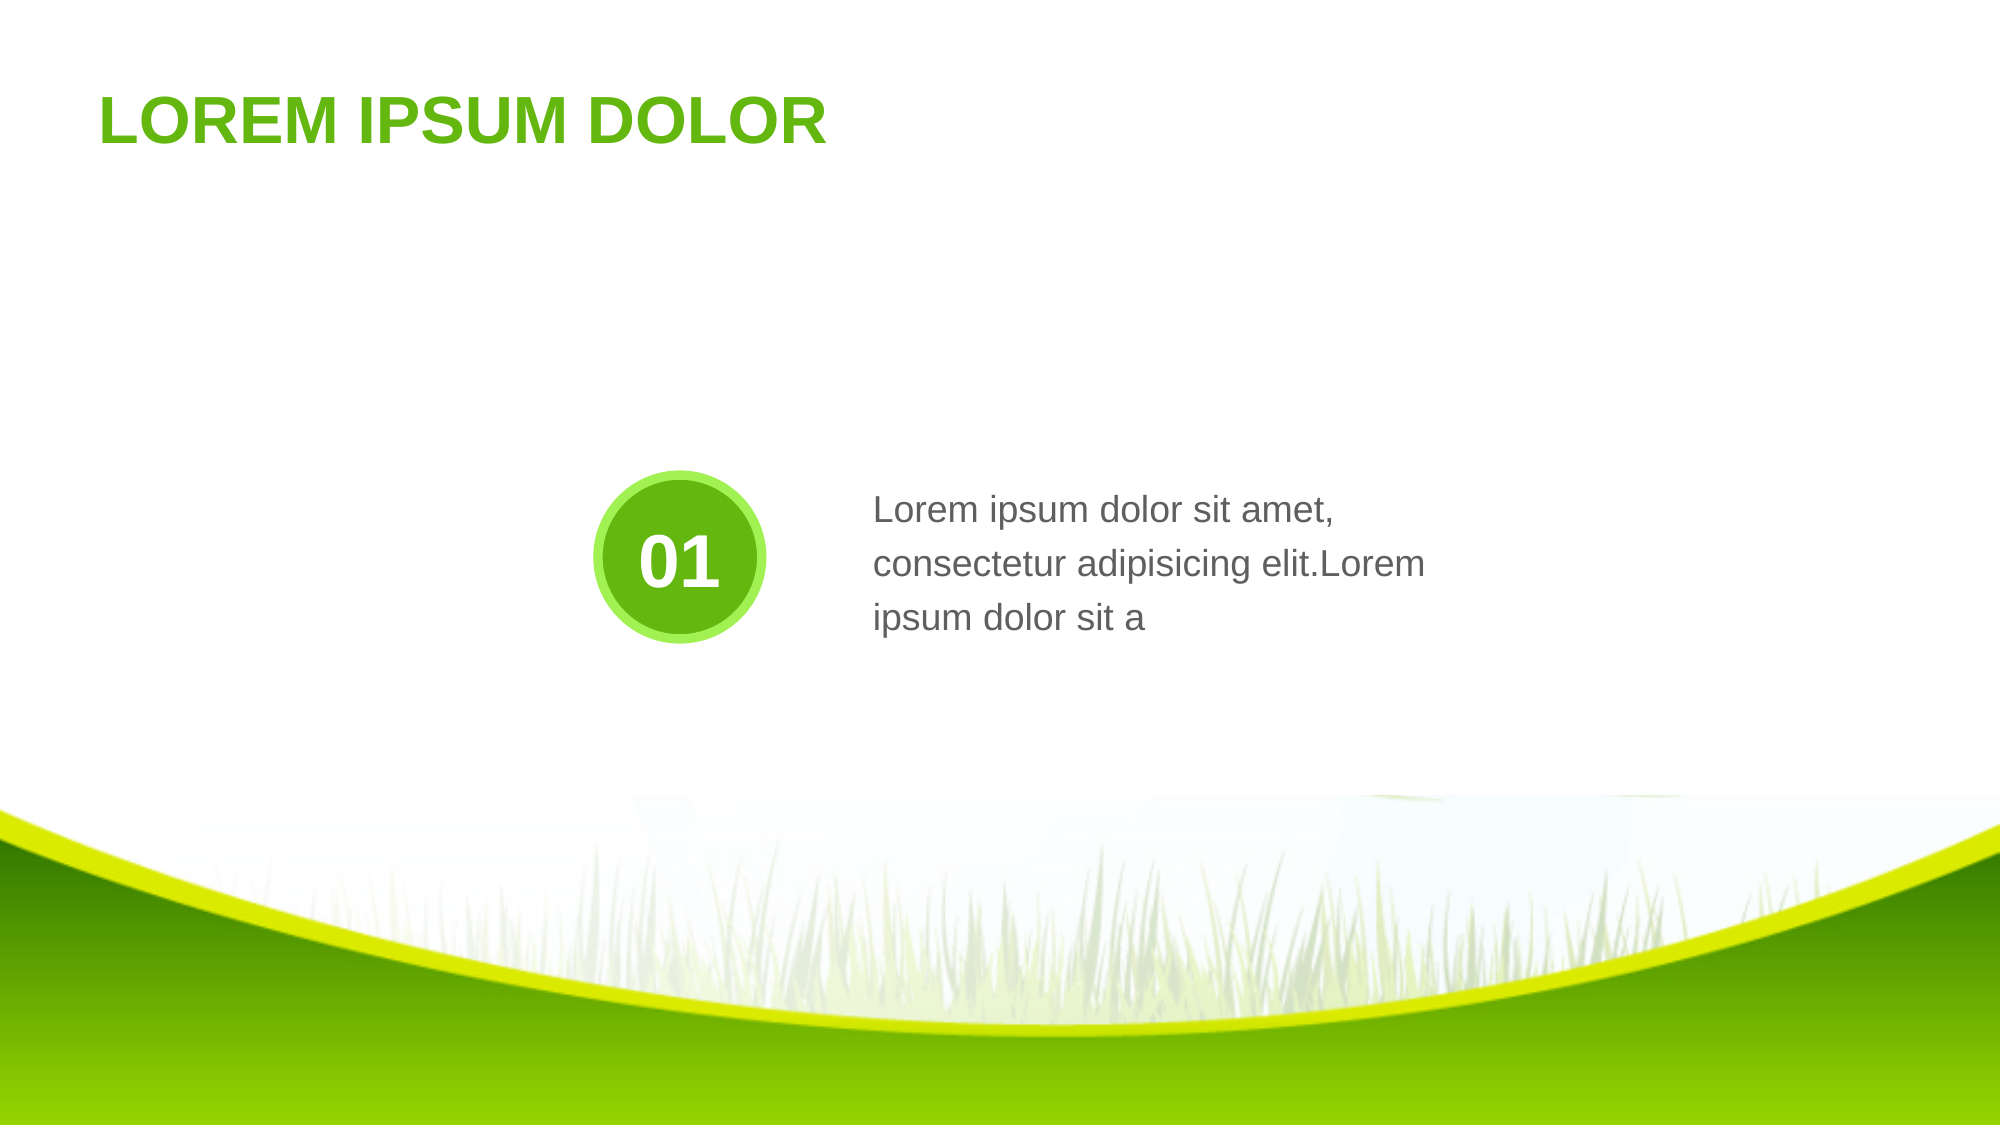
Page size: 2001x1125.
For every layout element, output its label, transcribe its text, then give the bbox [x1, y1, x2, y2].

text_box 01 [597, 475, 762, 639]
text_box Lorem ipsum dolor sit amet, consectetur adipisicing elit.Lorem ipsum dolor sit a [853, 457, 1446, 658]
text_box LOREM IPSUM DOLOR [83, 51, 1269, 166]
picture [0, 795, 2000, 1125]
